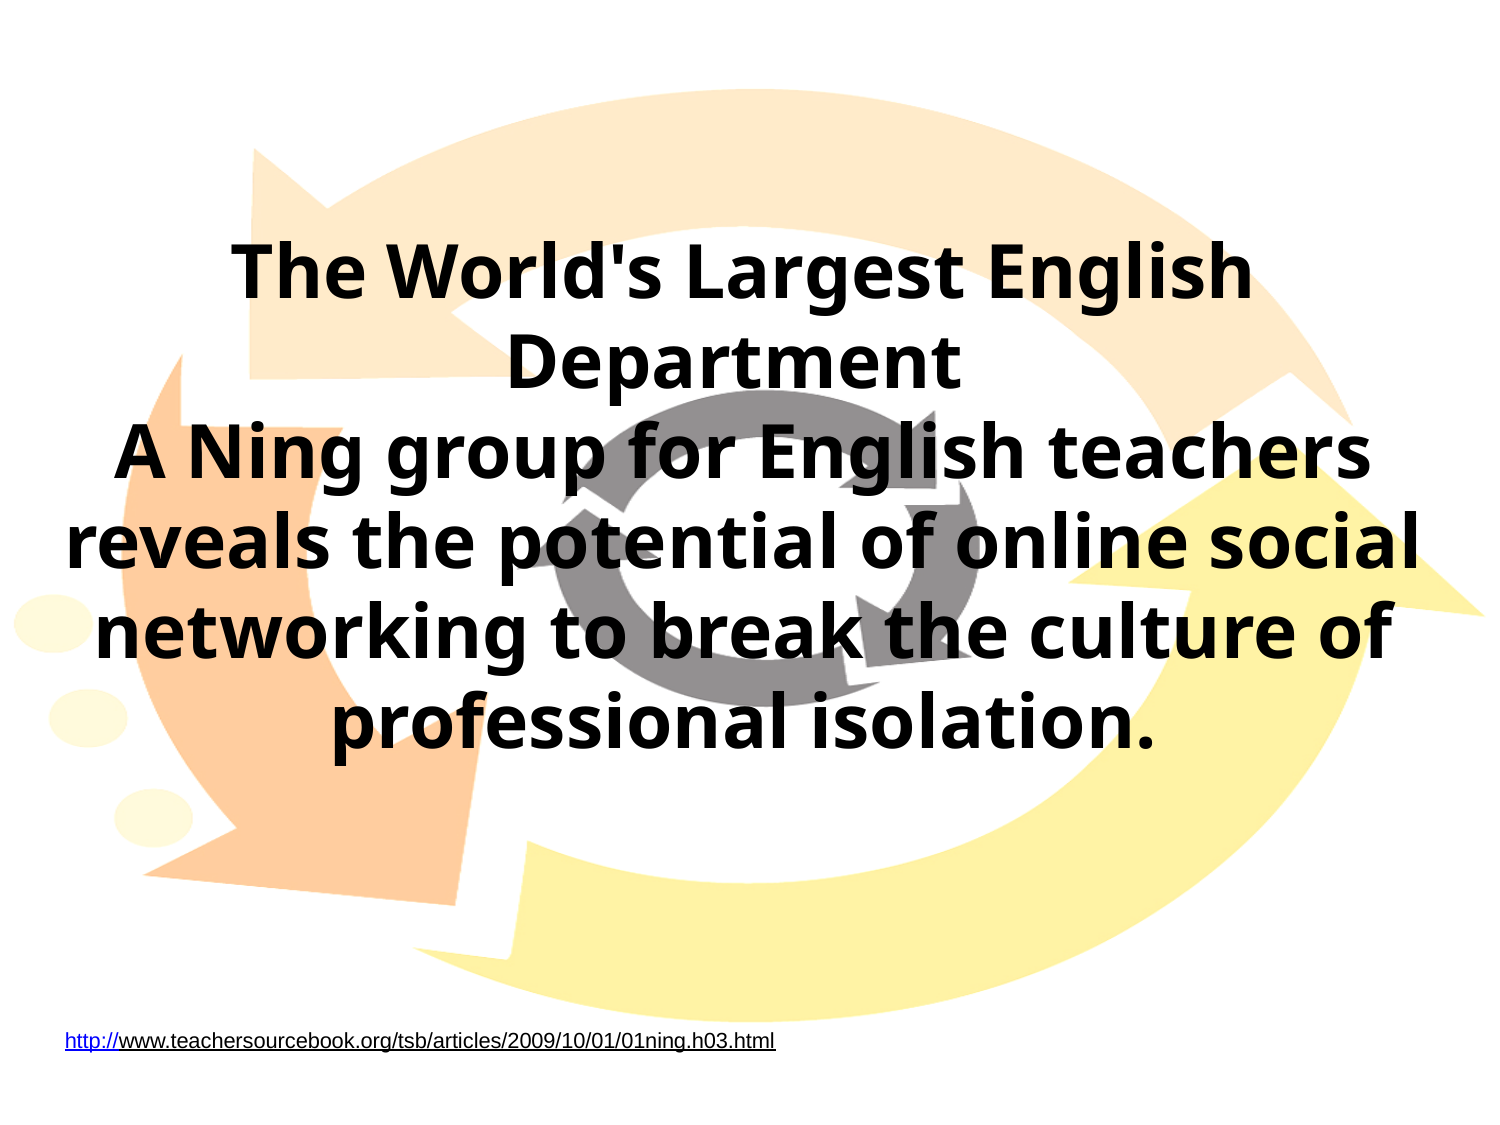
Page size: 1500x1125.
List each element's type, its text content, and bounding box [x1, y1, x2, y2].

text_box http://www.teachersourcebook.org/tsb/articles/2009/10/01/01ning.h03.html [49, 1018, 1463, 1060]
title The World's Largest English Department A Ning group for English teachers reveals the potential of online social networking to break the culture of professional isolation. [37, 399, 1451, 588]
